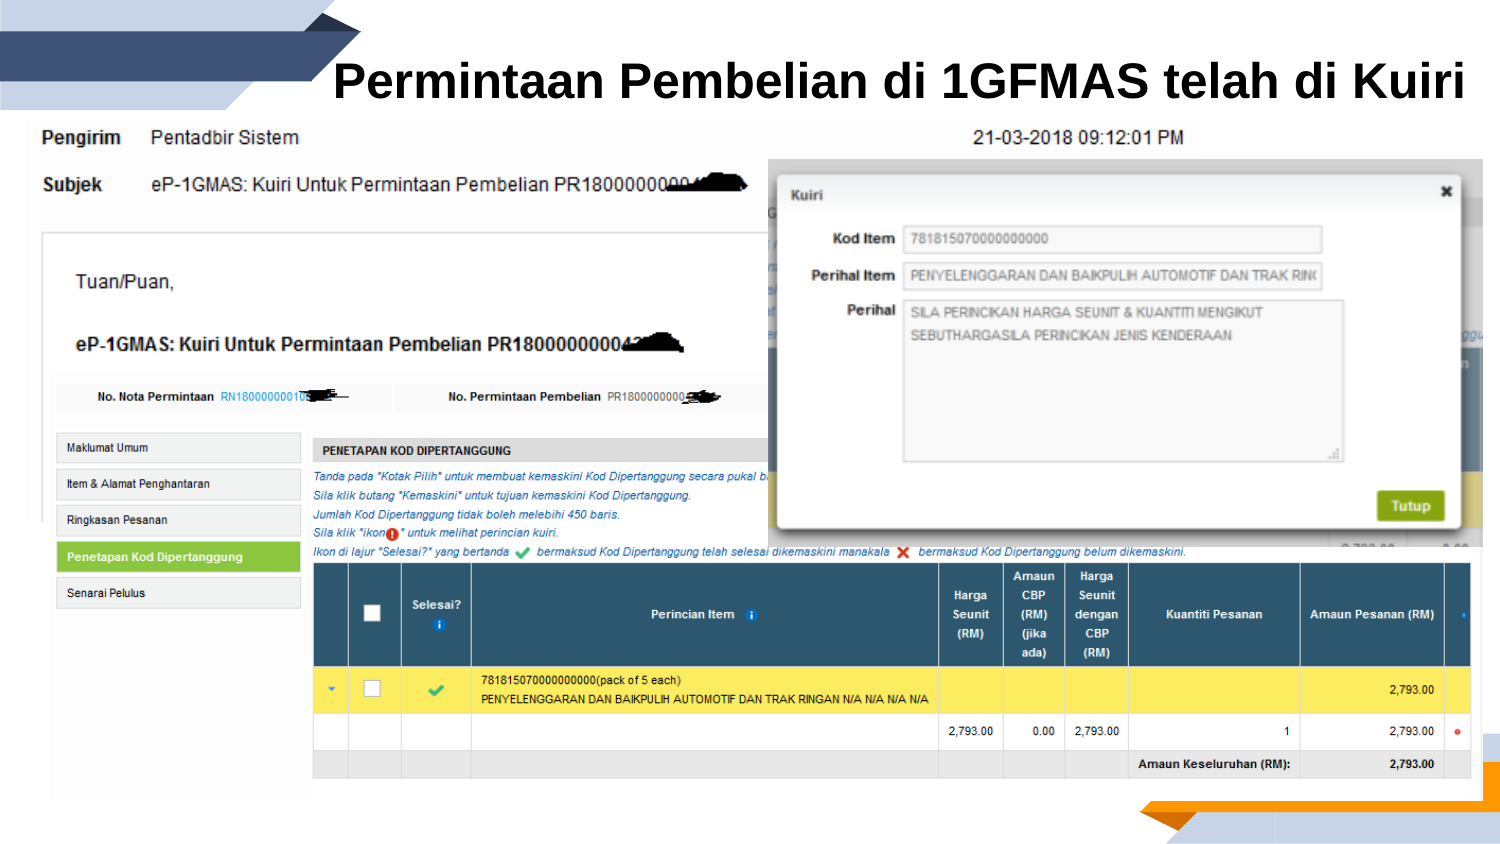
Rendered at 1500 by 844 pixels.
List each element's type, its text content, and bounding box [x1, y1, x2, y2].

picture [26, 121, 1483, 801]
slide_number 78 [1249, 760, 1494, 813]
text_box Permintaan Pembelian di 1GFMAS telah di Kuiri [310, 45, 1490, 111]
